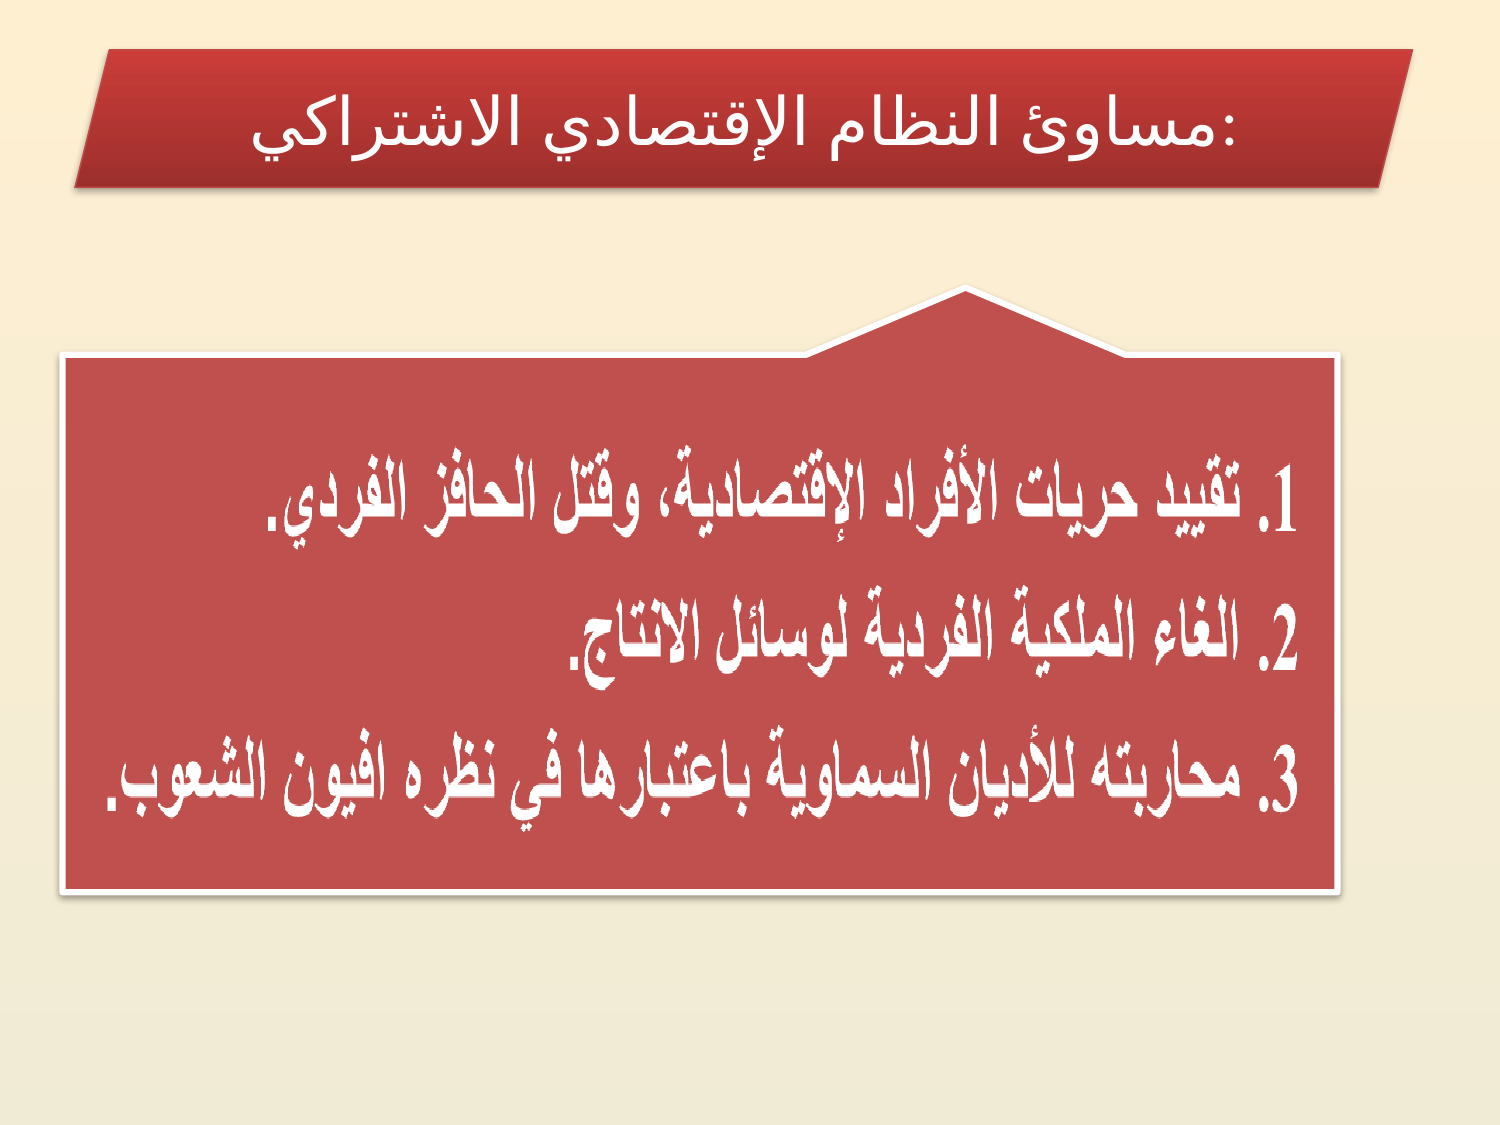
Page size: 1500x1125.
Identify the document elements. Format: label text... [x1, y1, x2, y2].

picture [68, 406, 1332, 893]
text_box مساوئ النظام الإقتصادي الاشتراكي: [74, 49, 1414, 189]
text_box [59, 284, 1341, 896]
